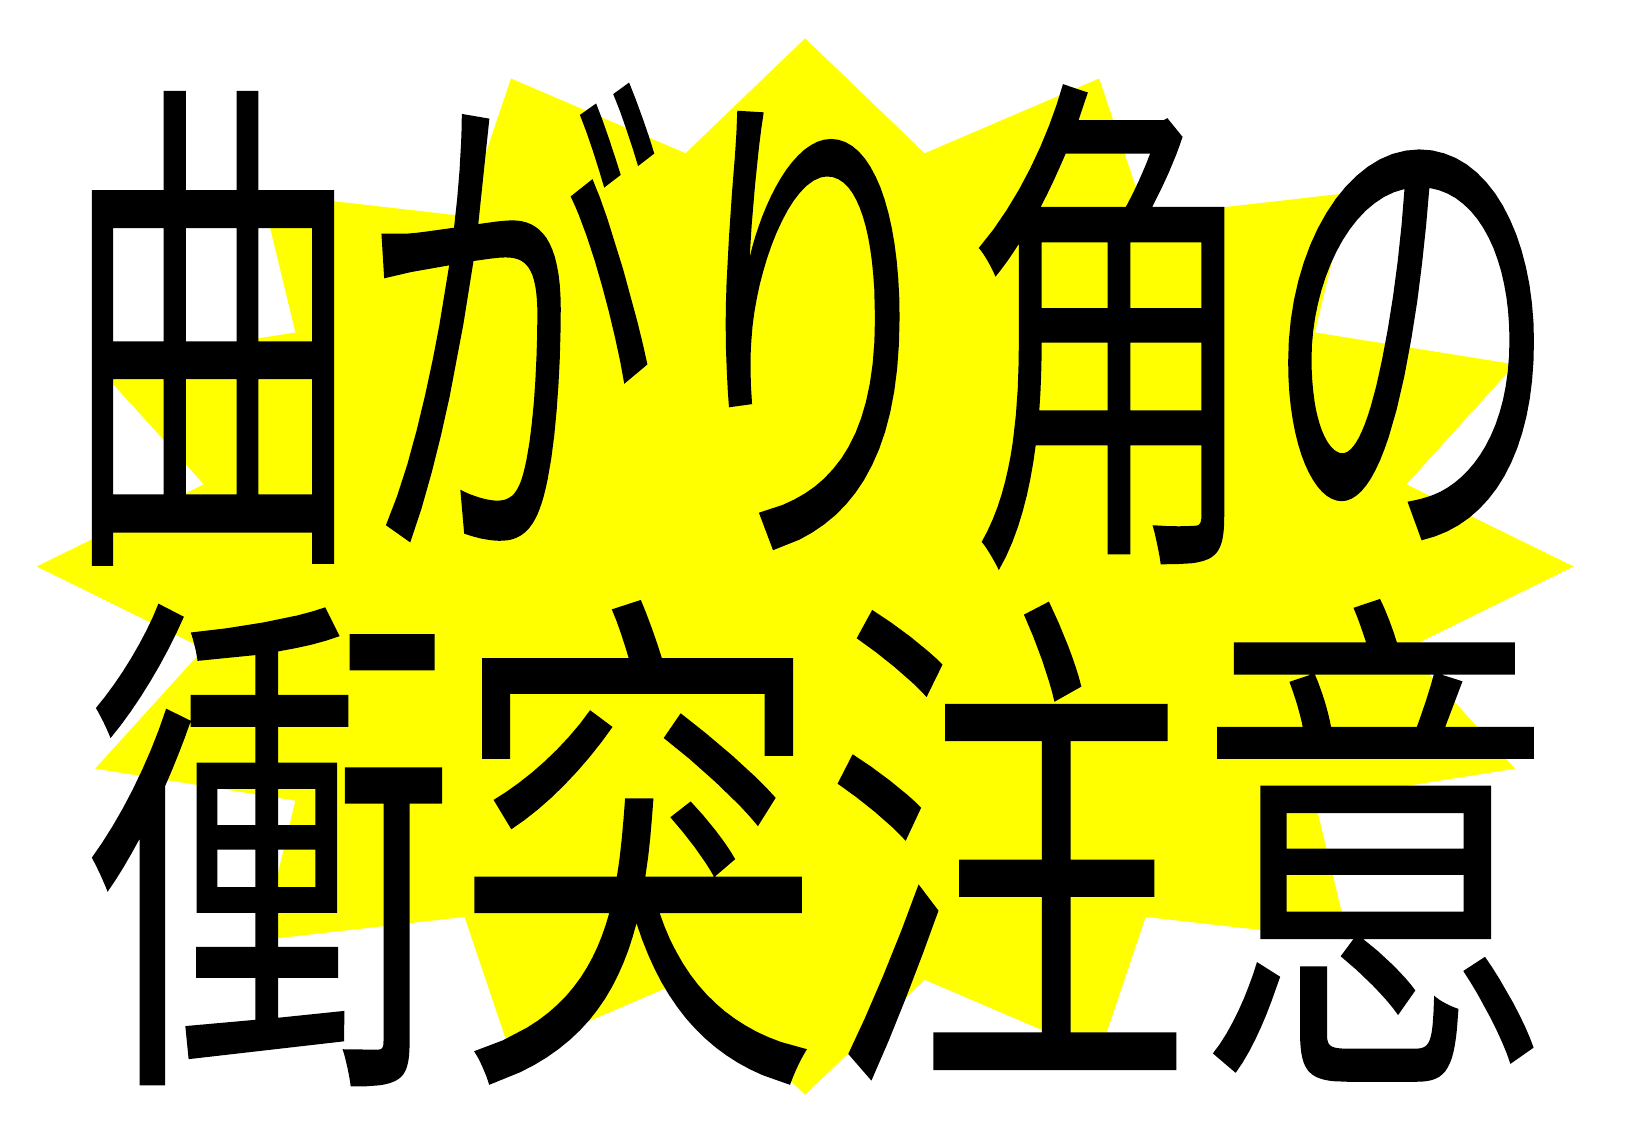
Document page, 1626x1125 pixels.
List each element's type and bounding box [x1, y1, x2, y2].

text_box [1090, 76, 1102, 80]
text_box [34, 539, 86, 594]
text_box [758, 36, 852, 80]
text_box [1539, 547, 1576, 586]
text_box [91, 82, 1535, 1087]
text_box [508, 76, 520, 80]
